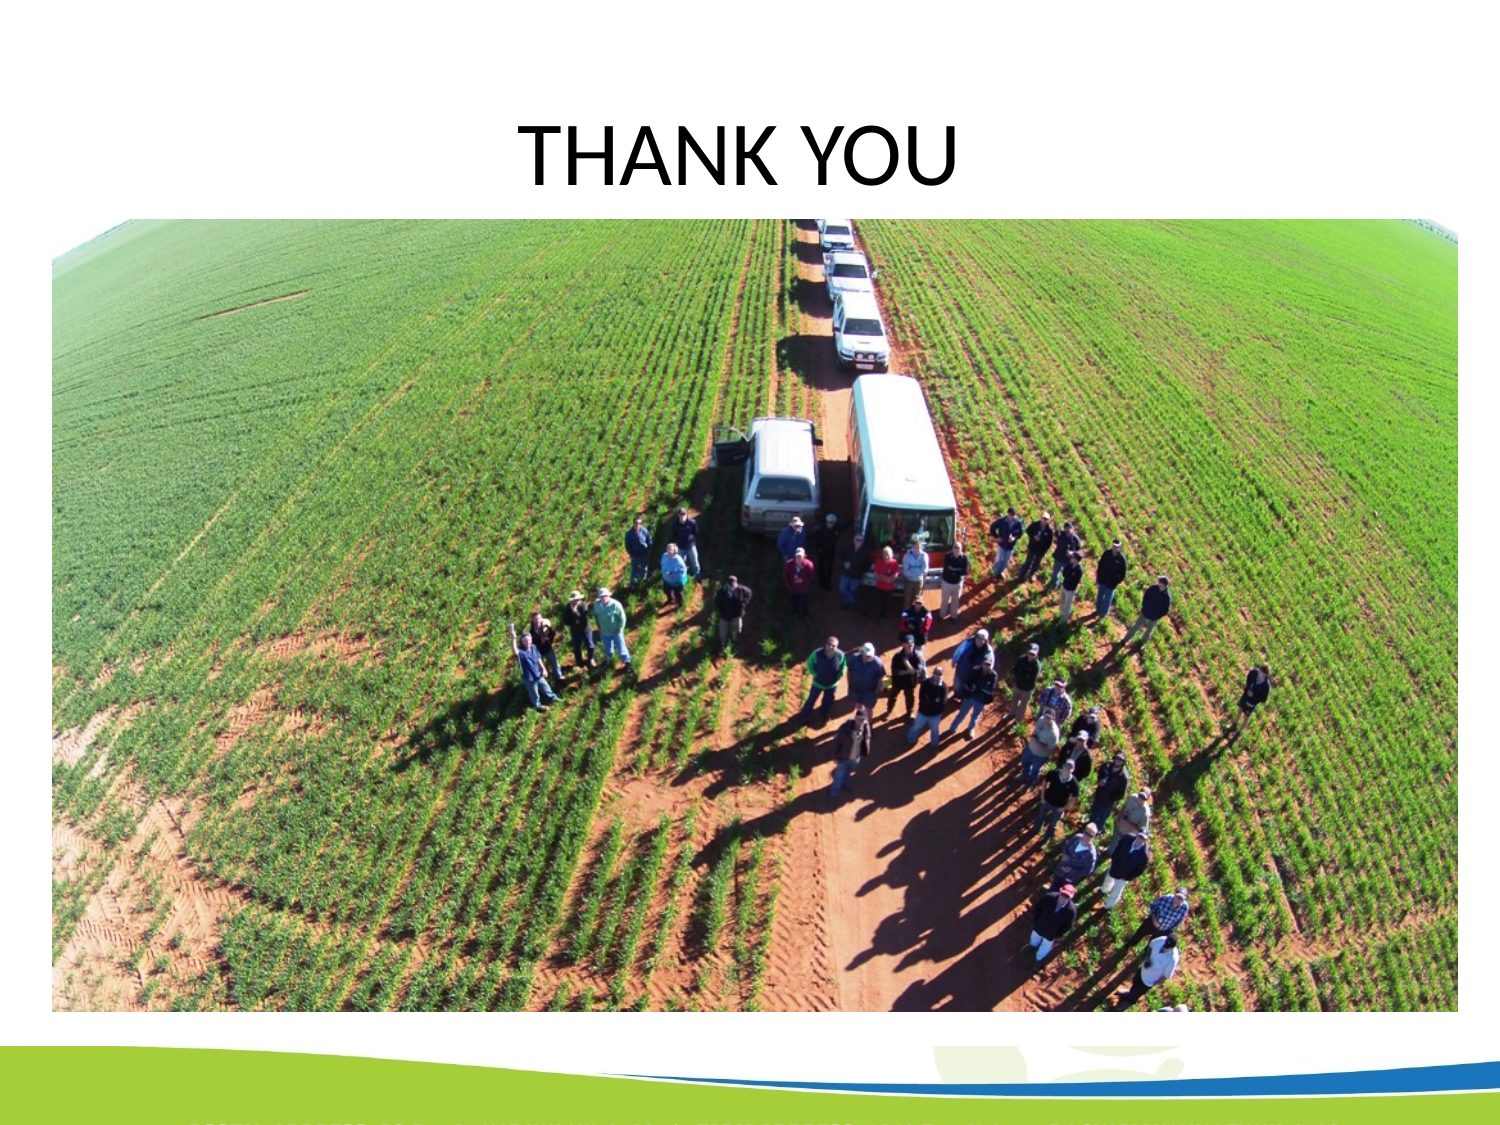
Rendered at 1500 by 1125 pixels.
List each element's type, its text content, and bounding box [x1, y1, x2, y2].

picture [51, 219, 1459, 1012]
picture [0, 1046, 1500, 1125]
title THANK YOU [64, 78, 1415, 218]
